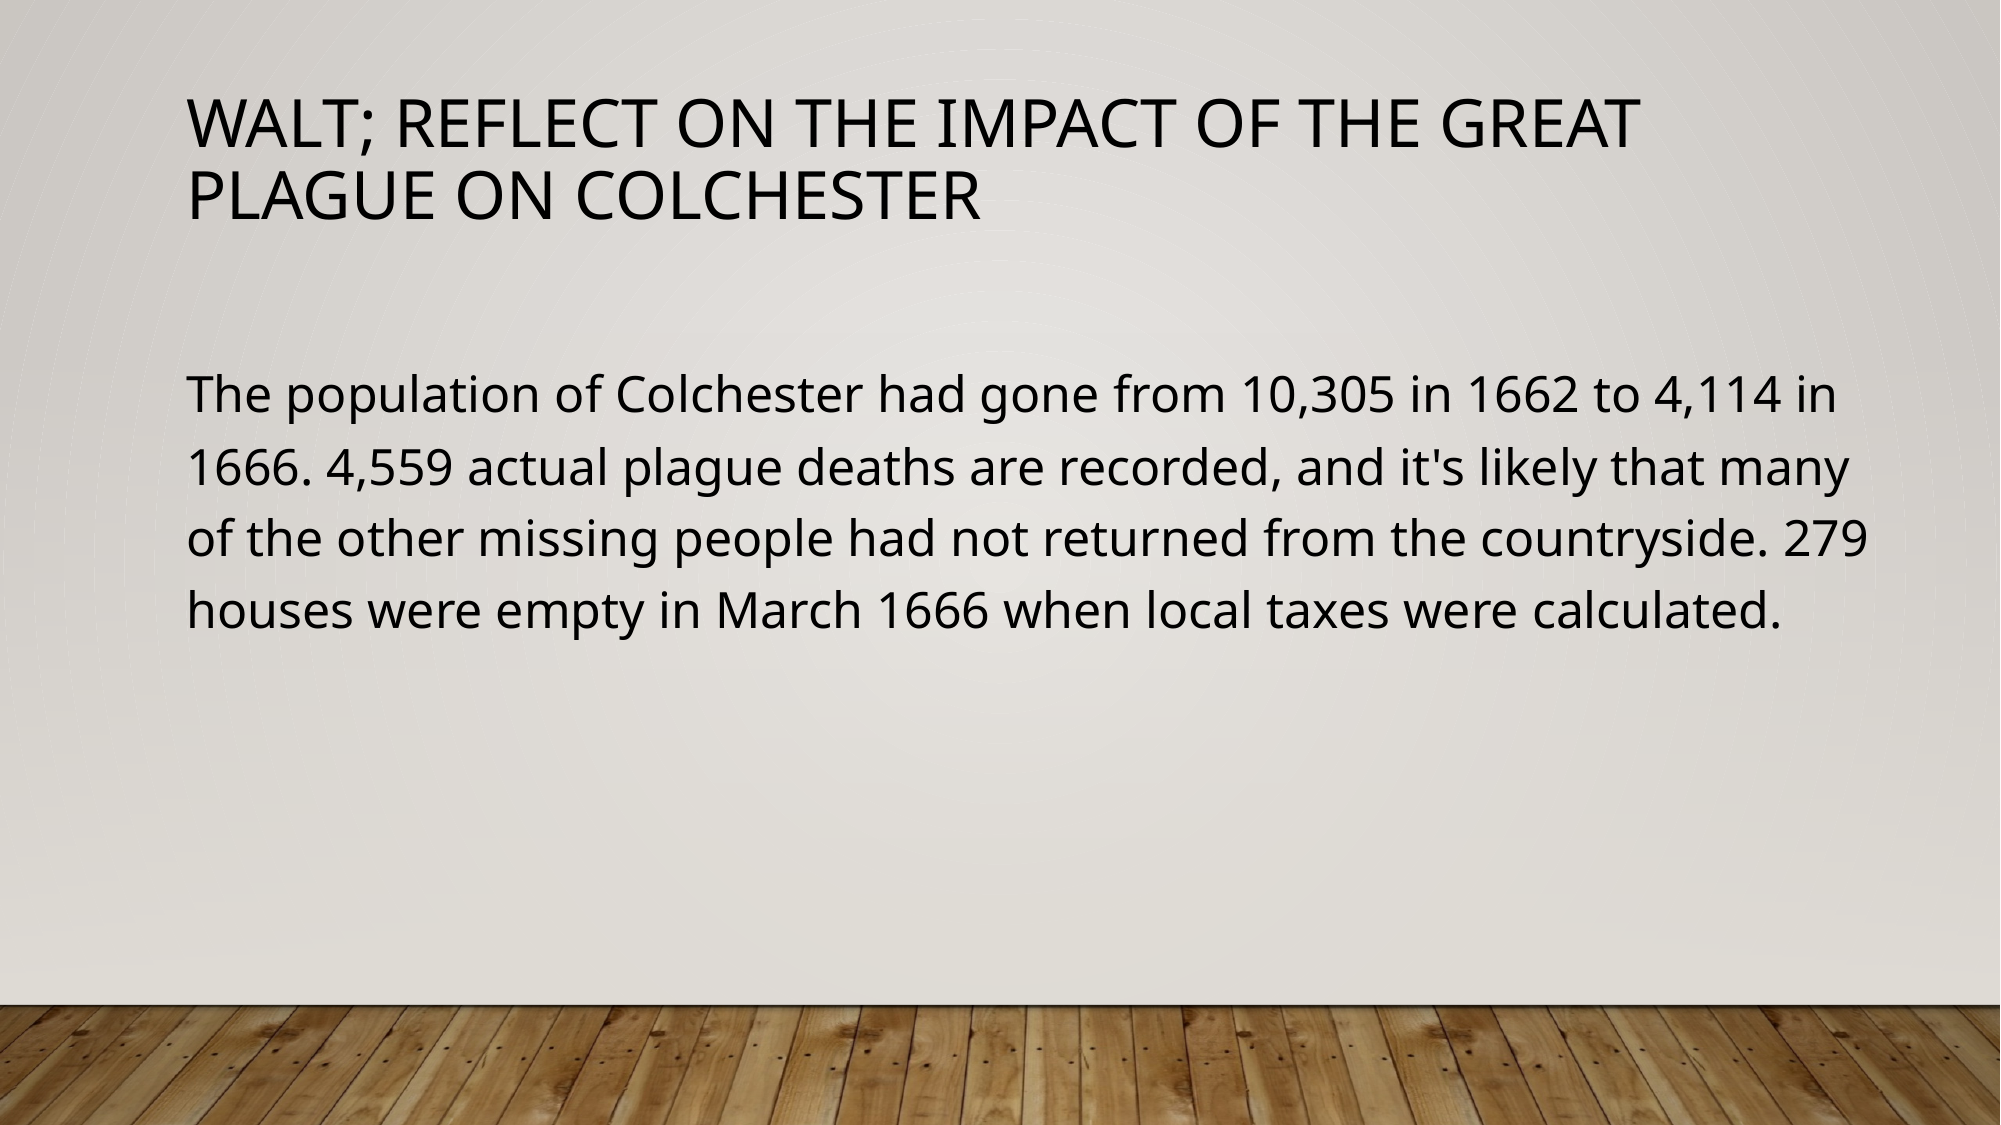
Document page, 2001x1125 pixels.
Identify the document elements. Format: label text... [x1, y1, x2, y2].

title WALT; reflect on the impact of the Great Plague on Colchester [171, 82, 1897, 300]
list The population of Colchester had gone from 10,305 in 1662 to 4,114 in 1666. 4,559 actual plague deaths are recorded, and it's likely that many of the other missing people had not returned from the countryside. 279 houses were empty in March 1666 when local taxes were calculated. [171, 343, 1897, 1058]
picture [0, 1005, 2000, 1125]
